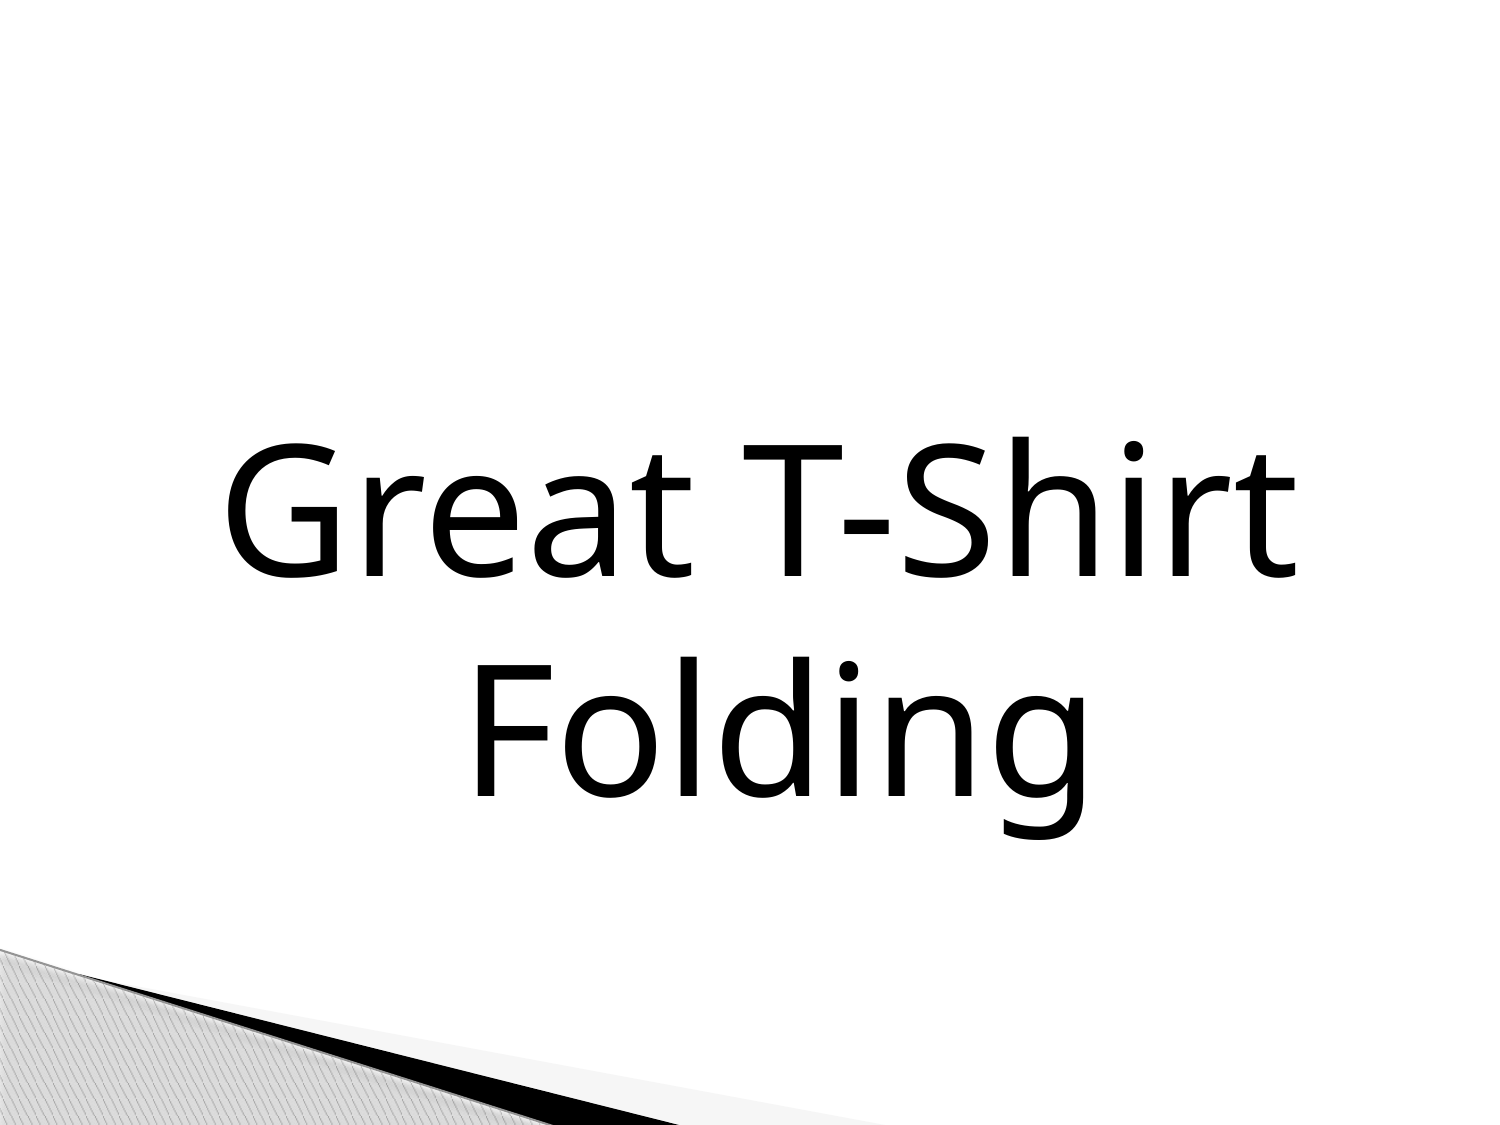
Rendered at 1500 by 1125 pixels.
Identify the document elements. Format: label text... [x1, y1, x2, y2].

list Great T-Shirt Folding [112, 385, 1388, 1061]
